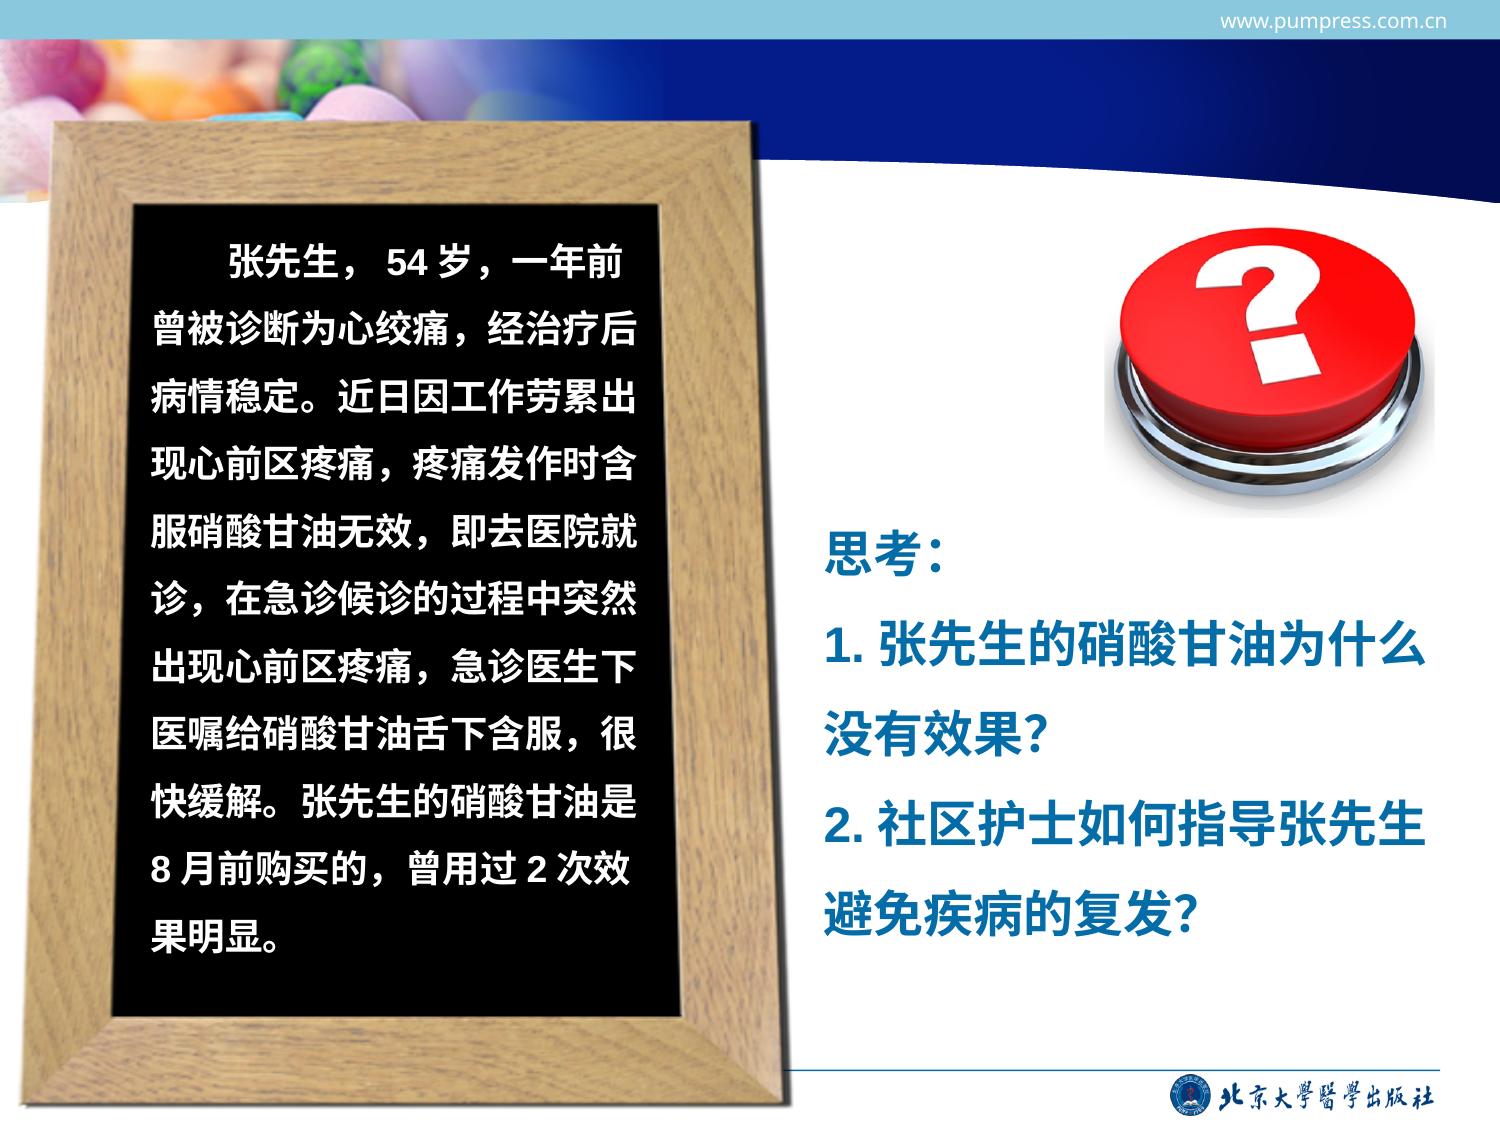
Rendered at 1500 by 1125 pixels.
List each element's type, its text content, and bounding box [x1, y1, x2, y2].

picture [0, 40, 1500, 1125]
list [1104, 219, 1435, 518]
picture [1170, 1074, 1436, 1118]
slide_number www.pumpress.com.cn [1024, 0, 1463, 38]
text_box 思考： 1.张先生的硝酸甘油为什么没有效果？ 2.社区护士如何指导张先生避免疾病的复发？ [814, 484, 1447, 950]
